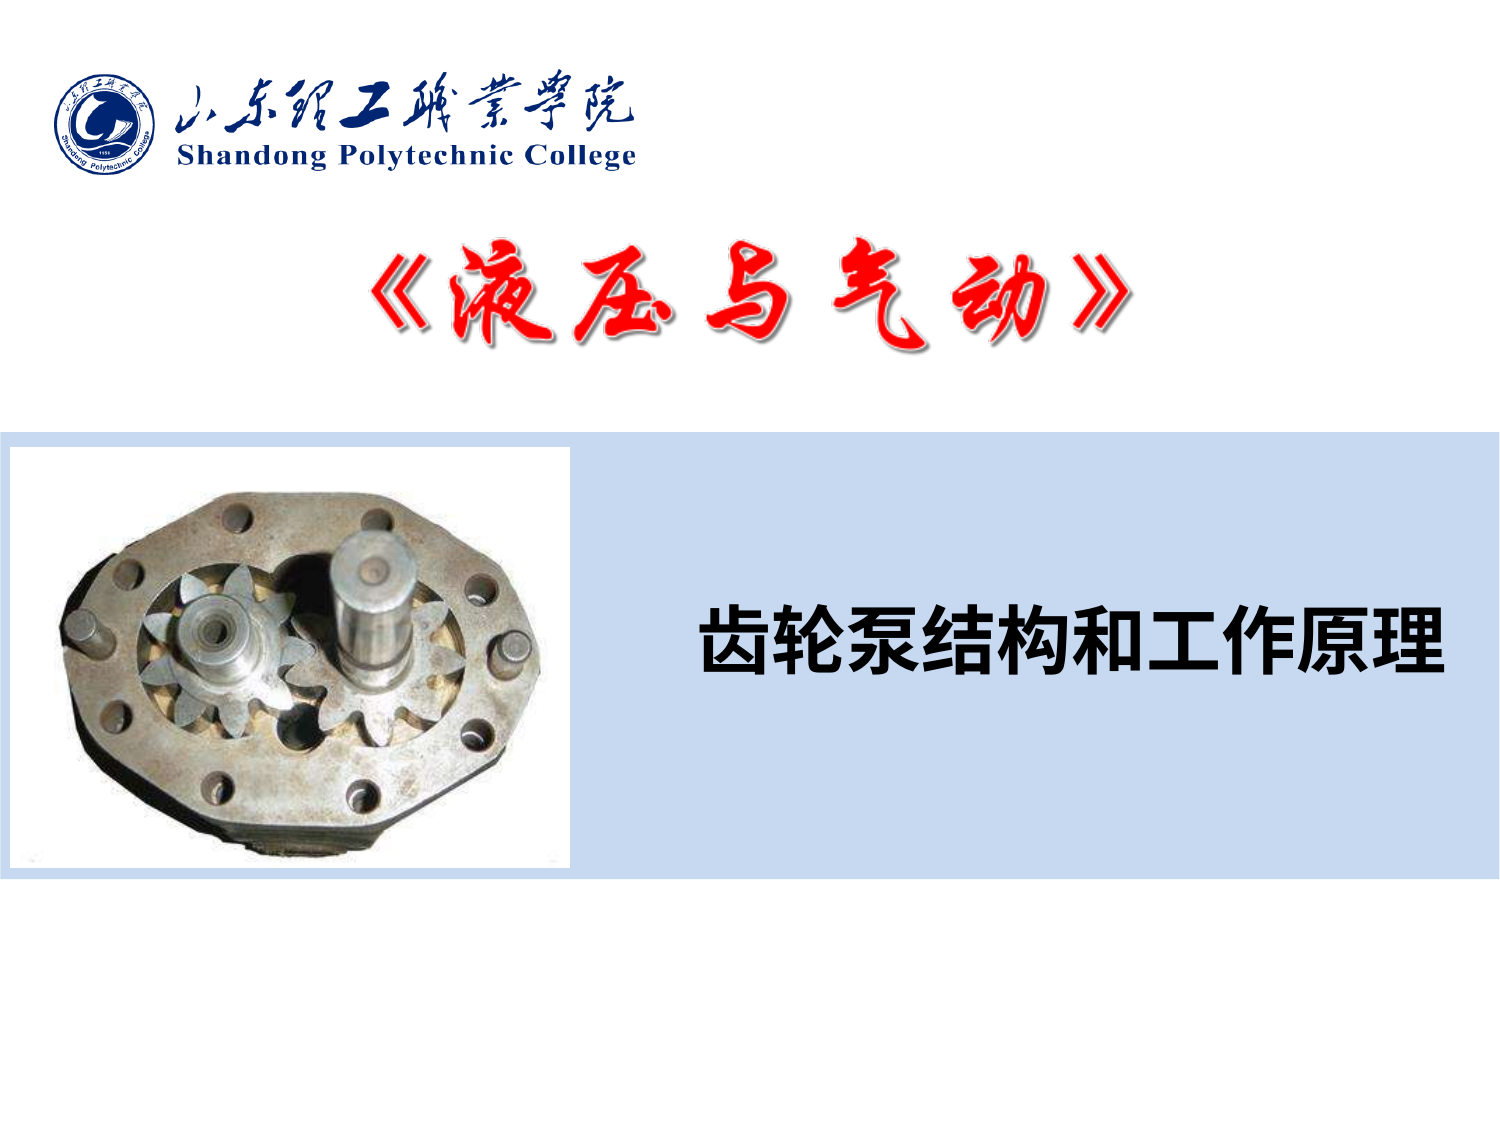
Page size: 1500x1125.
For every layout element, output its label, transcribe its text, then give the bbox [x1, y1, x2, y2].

picture [10, 447, 571, 868]
text_box 齿轮泵结构和工作原理 [653, 586, 1489, 691]
picture [311, 219, 1189, 388]
picture [54, 69, 635, 175]
